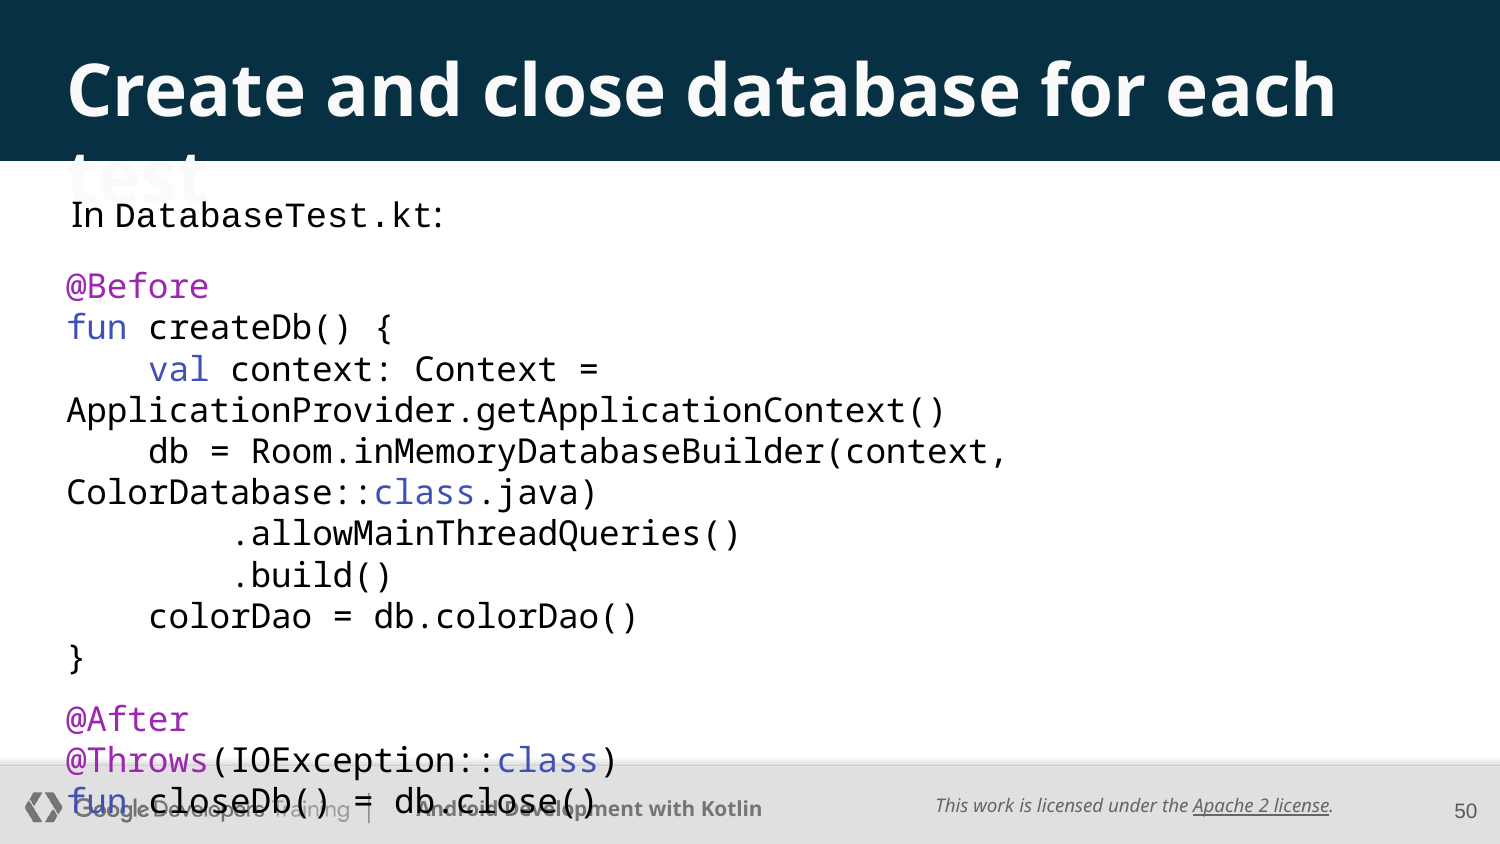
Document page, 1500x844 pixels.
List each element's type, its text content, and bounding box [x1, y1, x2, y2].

picture [0, 161, 1500, 844]
title Create and close database for each test [51, 28, 1449, 122]
text_box In DatabaseTest.kt: [56, 177, 962, 233]
list @Before fun createDb() { val context: Context = ApplicationProvider.getApplicationContext() db = Room.inMemoryDatabaseBuilder(context, ColorDatabase::class.java) .allowMainThreadQueries() .build() colorDao = db.colorDao() } @After @Throws(IOException::class) fun closeDb() = db.close() [51, 249, 1476, 763]
slide_number ‹#› [1402, 777, 1493, 842]
